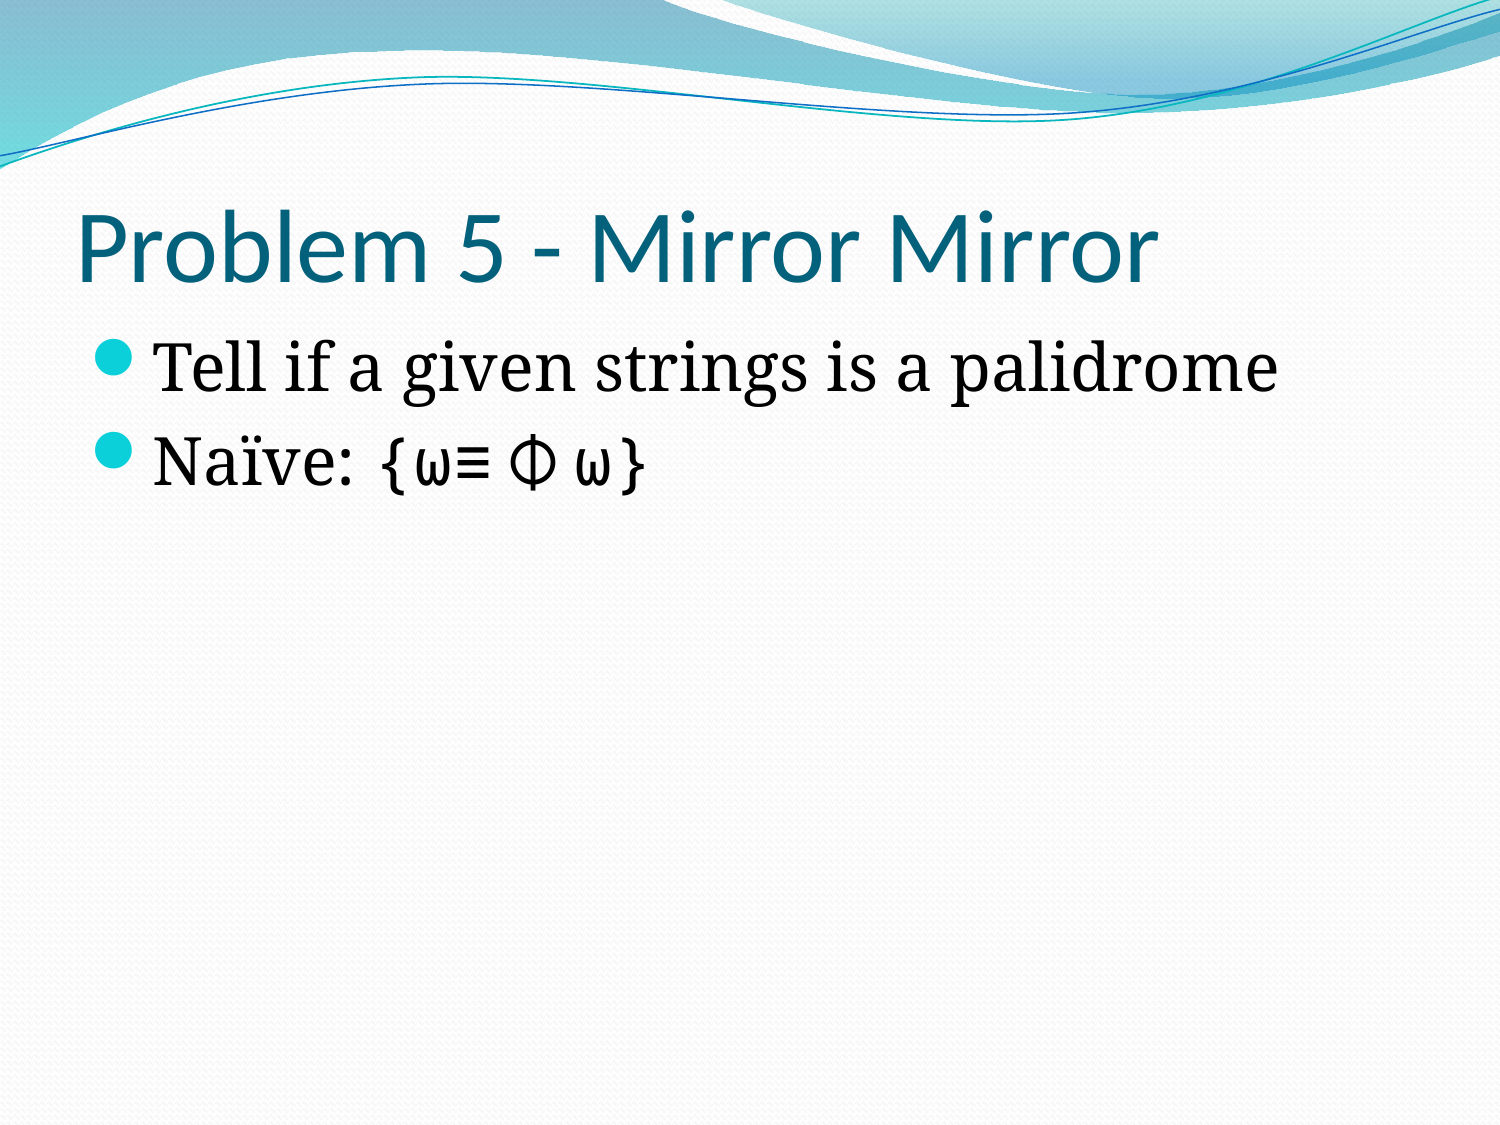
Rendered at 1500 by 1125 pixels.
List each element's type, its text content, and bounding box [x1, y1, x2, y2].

title Problem 5 - Mirror Mirror [75, 115, 1425, 303]
list Tell if a given strings is a palidrome Naïve: {⍵≡⌽⍵} [75, 317, 1425, 1038]
